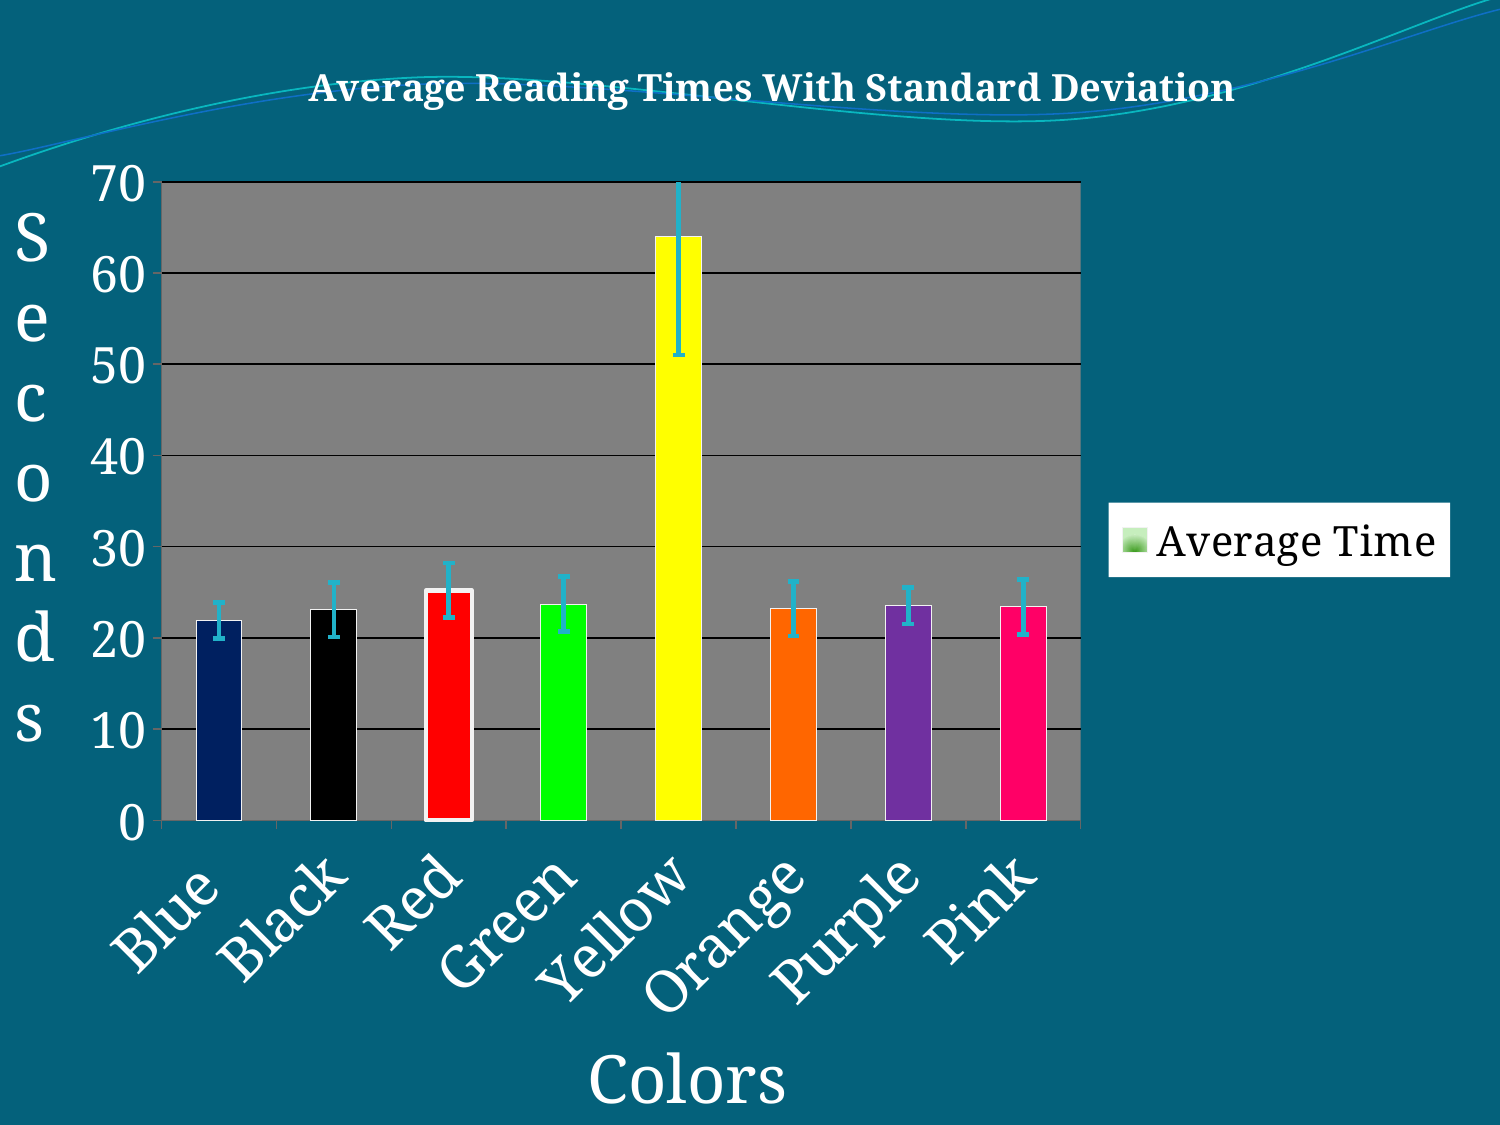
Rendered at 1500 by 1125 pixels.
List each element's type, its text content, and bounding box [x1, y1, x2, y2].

text_box Colors [124, 1066, 1250, 1124]
chart [62, 24, 1463, 1055]
text_box Seconds [0, 187, 50, 762]
